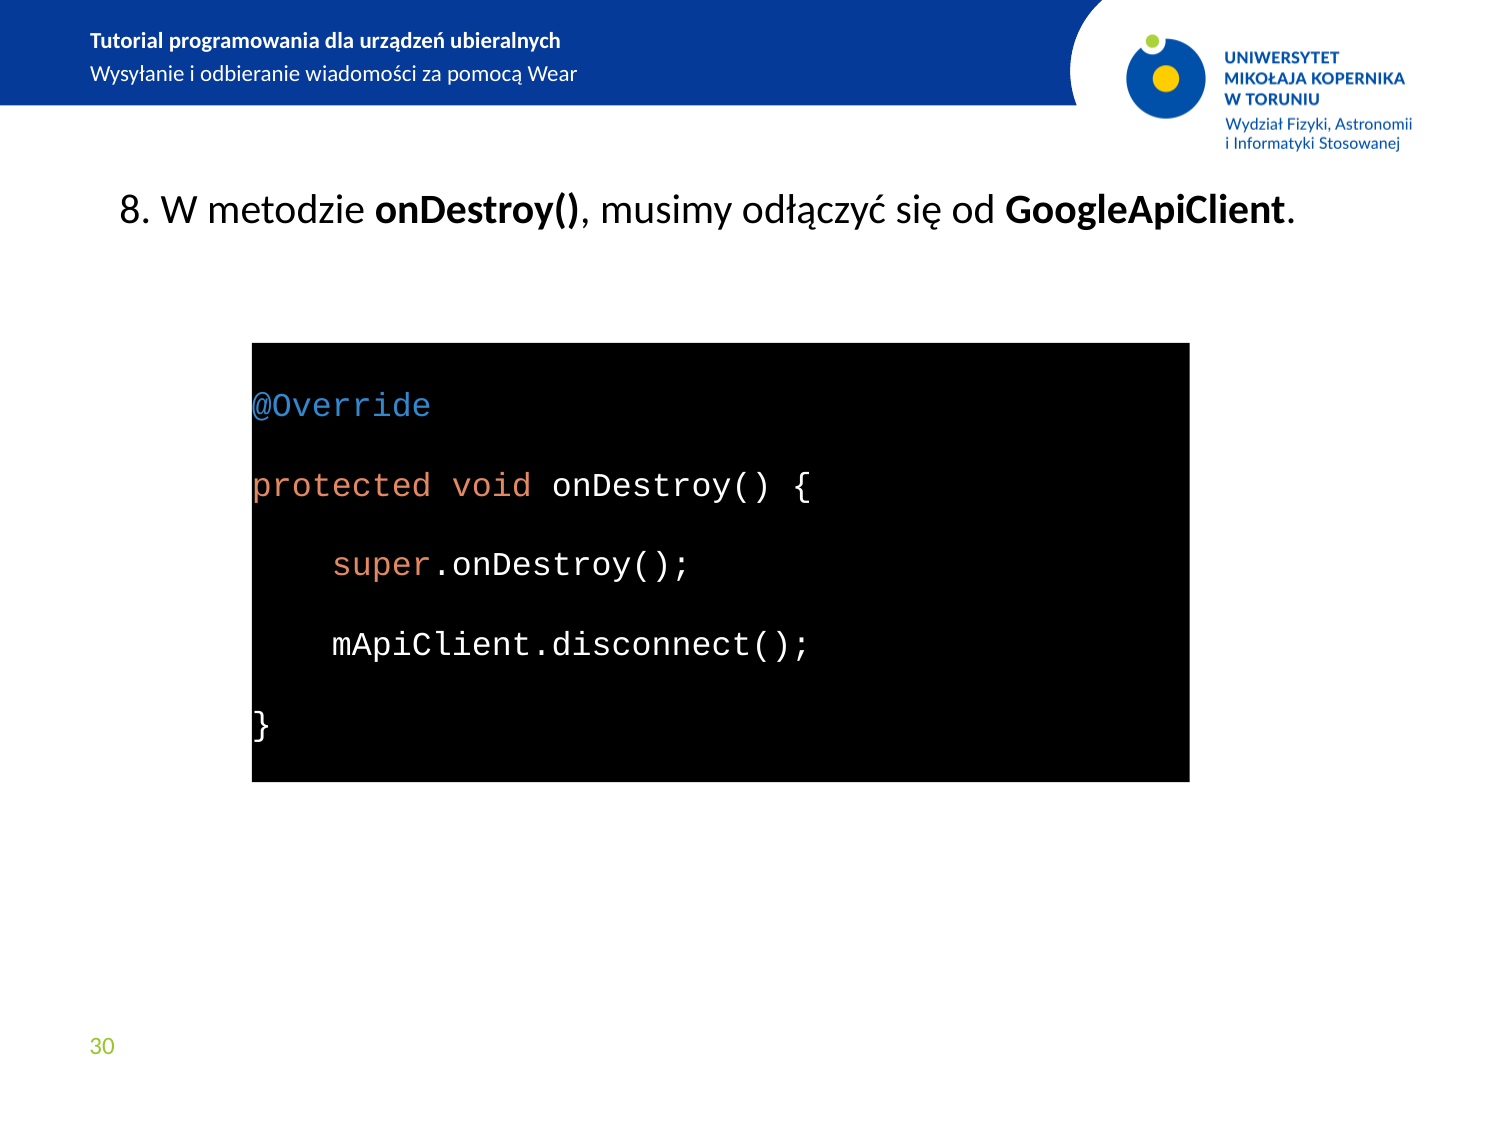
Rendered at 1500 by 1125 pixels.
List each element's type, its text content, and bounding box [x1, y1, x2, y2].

picture [1100, 8, 1438, 178]
list Tutorial programowania dla urządzeń ubieralnych [75, 18, 1040, 50]
list Wysyłanie i odbieranie wiadomości za pomocą Wear [75, 50, 1040, 96]
text_box 8. W metodzie onDestroy(), musimy odłączyć się od GoogleApiClient. [104, 174, 1396, 617]
text_box @Override protected void onDestroy() { super.onDestroy(); mApiClient.disconnect(); } [251, 342, 1190, 783]
text_box [75, 165, 1367, 609]
